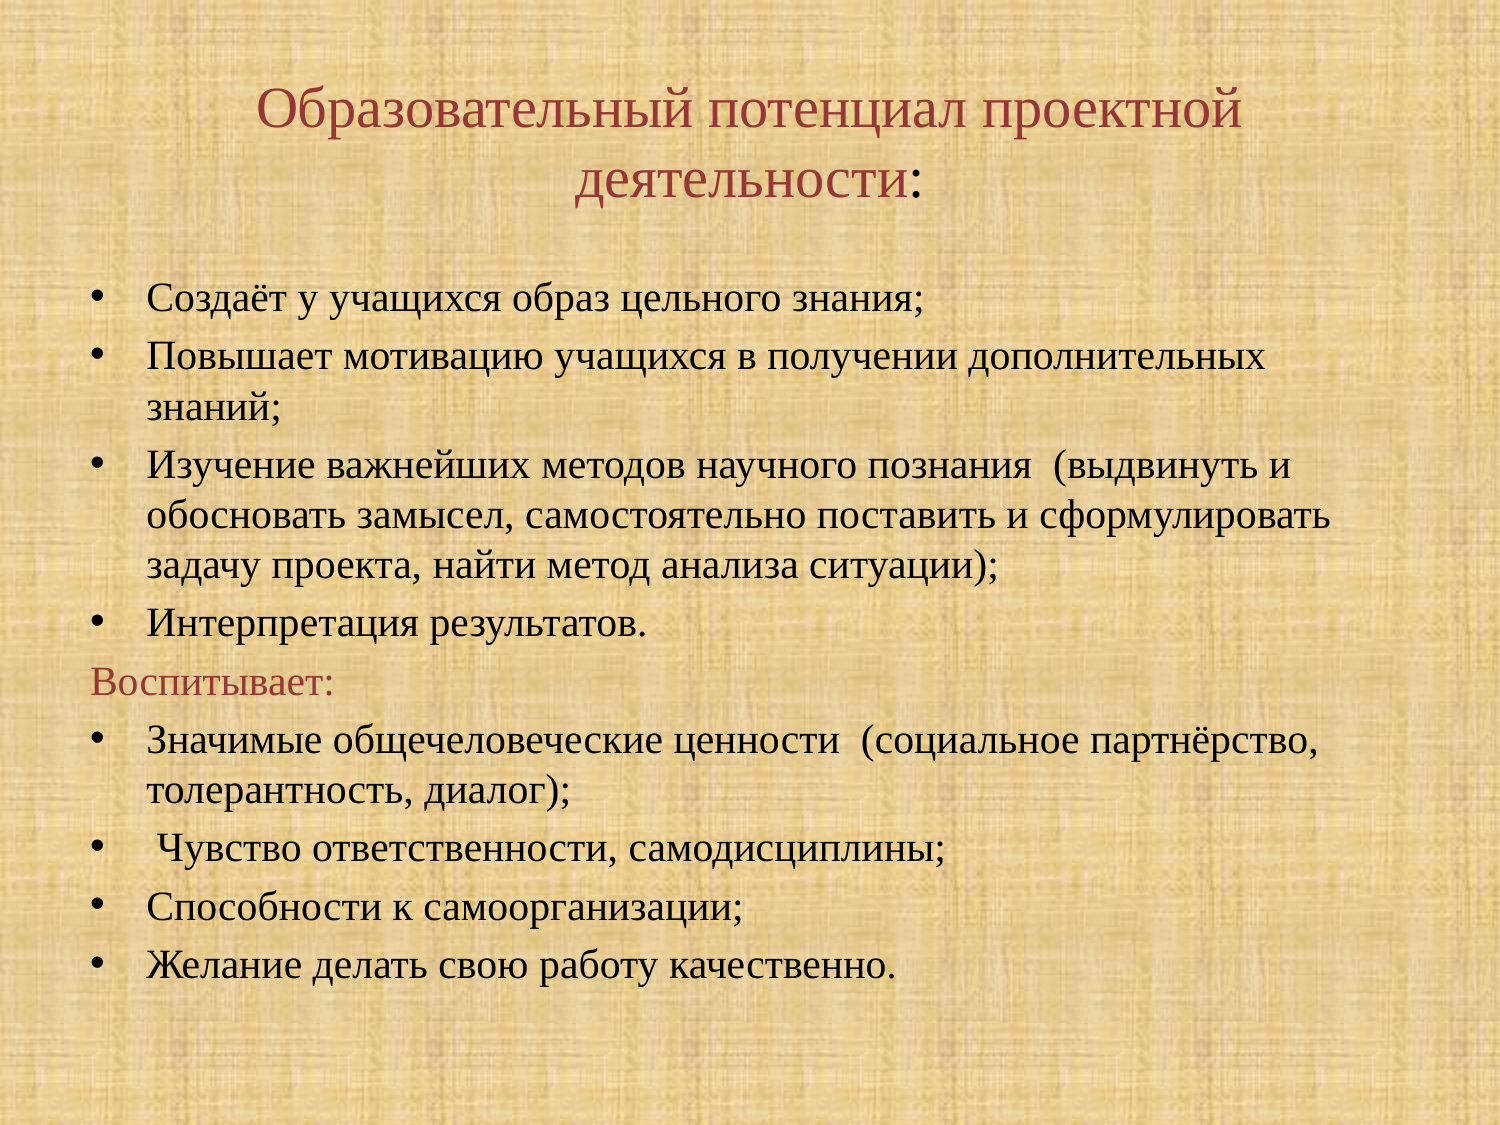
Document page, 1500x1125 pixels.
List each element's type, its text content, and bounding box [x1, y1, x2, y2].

list Создаёт у учащихся образ цельного знания; Повышает мотивацию учащихся в получении дополнительных знаний; Изучение важнейших методов научного познания (выдвинуть и обосновать замысел, самостоятельно поставить и сформулировать задачу проекта, найти метод анализа ситуации); Интерпретация результатов. Воспитывает: Значимые общечеловеческие ценности (социальное партнёрство, толерантность, диалог); Чувство ответственности, самодисциплины; Способности к самоорганизации; Желание делать свою работу качественно. [75, 262, 1425, 1005]
picture [0, 0, 1500, 1125]
title Образовательный потенциал проектной деятельности: [75, 45, 1425, 233]
